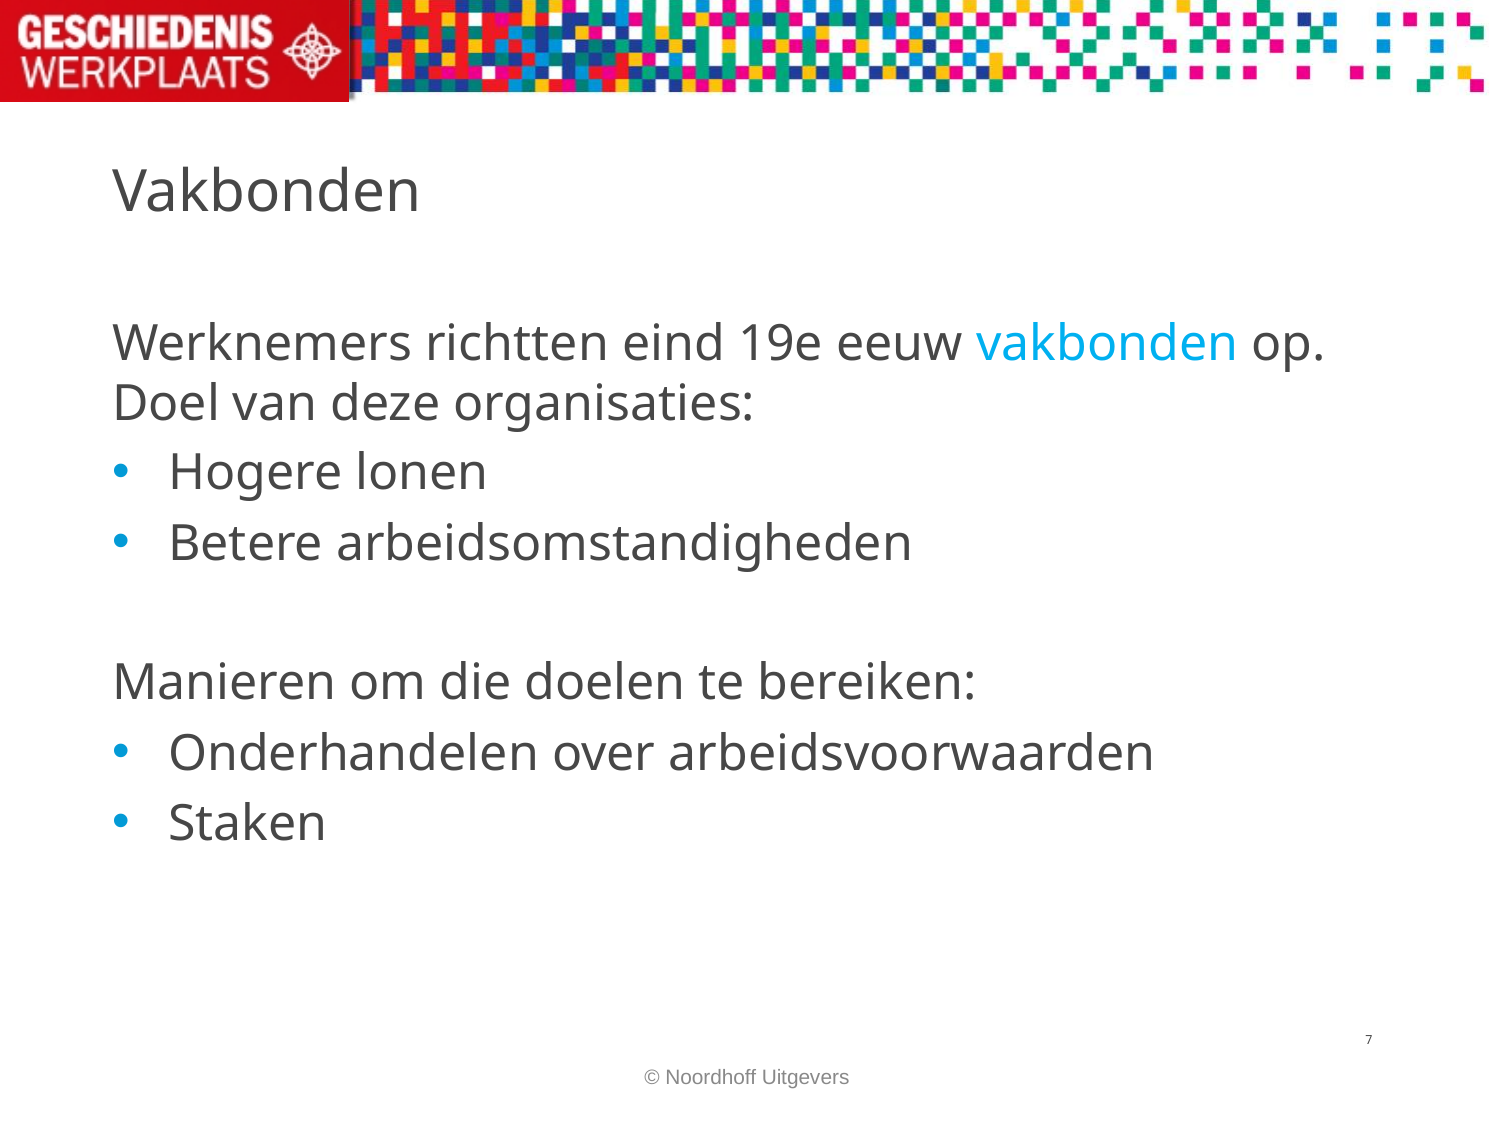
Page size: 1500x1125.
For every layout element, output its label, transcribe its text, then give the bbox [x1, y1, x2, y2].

picture [0, 0, 1500, 1125]
title Vakbonden [112, 145, 1401, 256]
text_box © Noordhoff Uitgevers [512, 1045, 988, 1106]
list Werknemers richtten eind 19e eeuw vakbonden op. Doel van deze organisaties: Hogere lonen Betere arbeidsomstandigheden Manieren om die doelen te bereiken: Onderhandelen over arbeidsvoorwaarden Staken [112, 302, 1409, 988]
slide_number 7 [1325, 1025, 1388, 1063]
